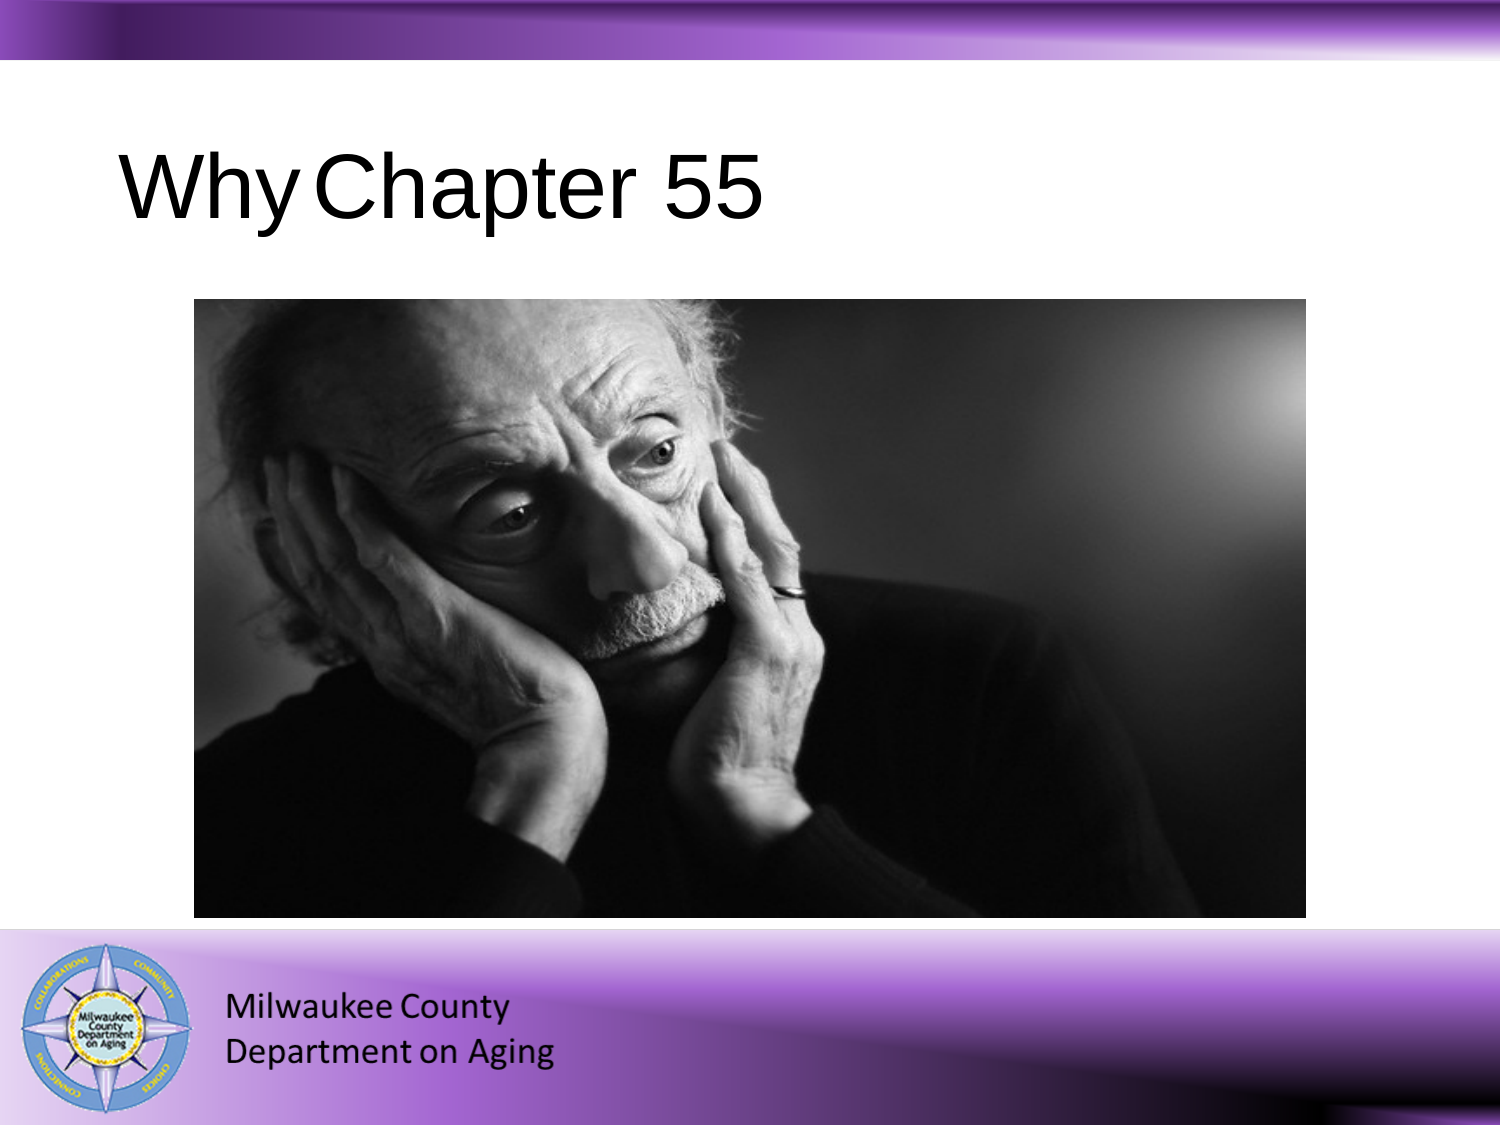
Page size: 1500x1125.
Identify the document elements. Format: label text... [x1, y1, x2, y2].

title Why Chapter 55 [103, 59, 1397, 278]
picture [0, 0, 1500, 1125]
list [194, 299, 1306, 918]
